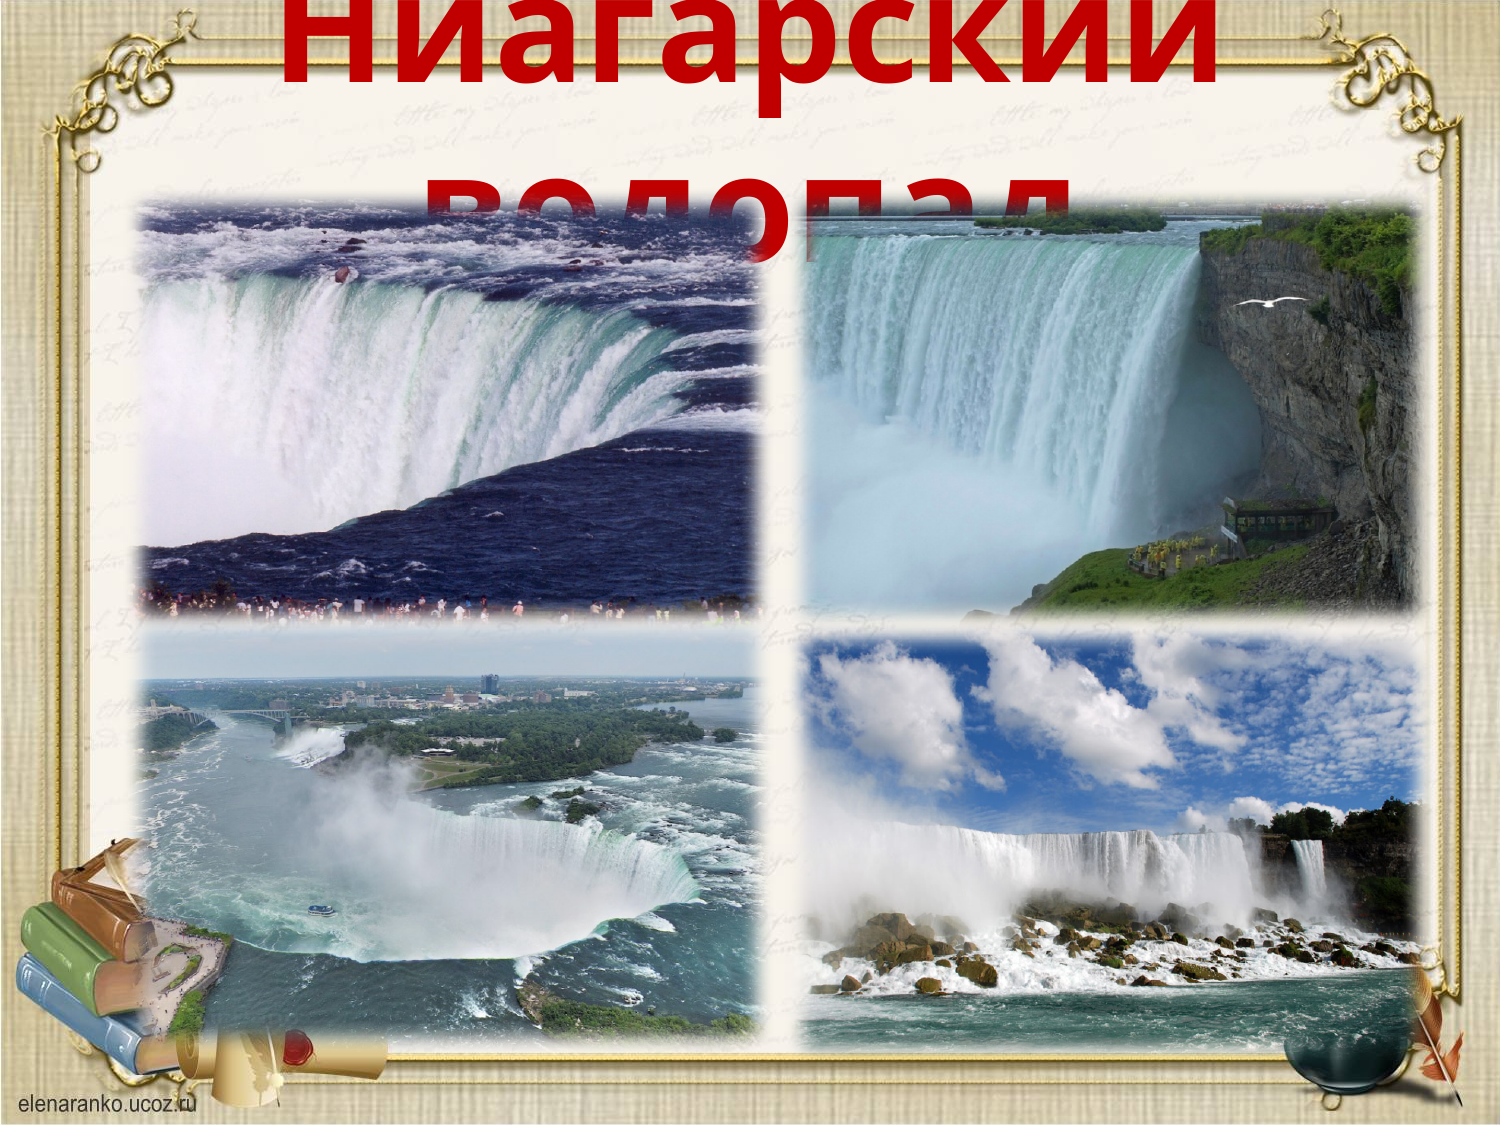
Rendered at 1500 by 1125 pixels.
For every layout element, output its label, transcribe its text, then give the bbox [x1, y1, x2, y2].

picture [0, 0, 1500, 1125]
title Ниагарский водопад [75, 19, 1425, 207]
